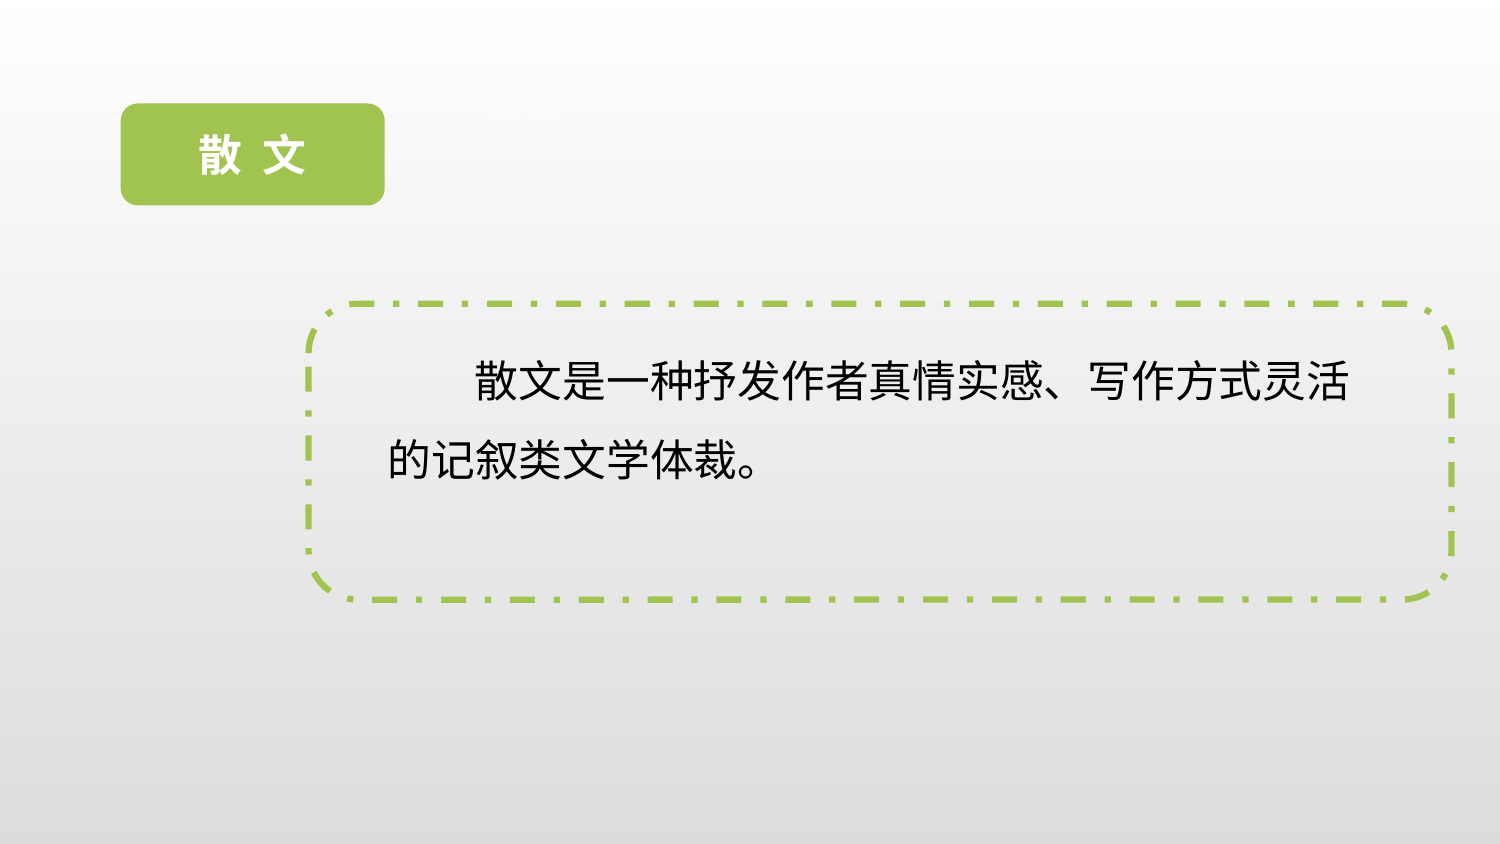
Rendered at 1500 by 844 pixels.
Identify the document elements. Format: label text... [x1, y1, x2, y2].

text_box 散 文 [120, 102, 386, 206]
text_box [307, 302, 1453, 601]
text_box 散文是一种抒发作者真情实感、写作方式灵活的记叙类文学体裁。 [376, 269, 1396, 303]
